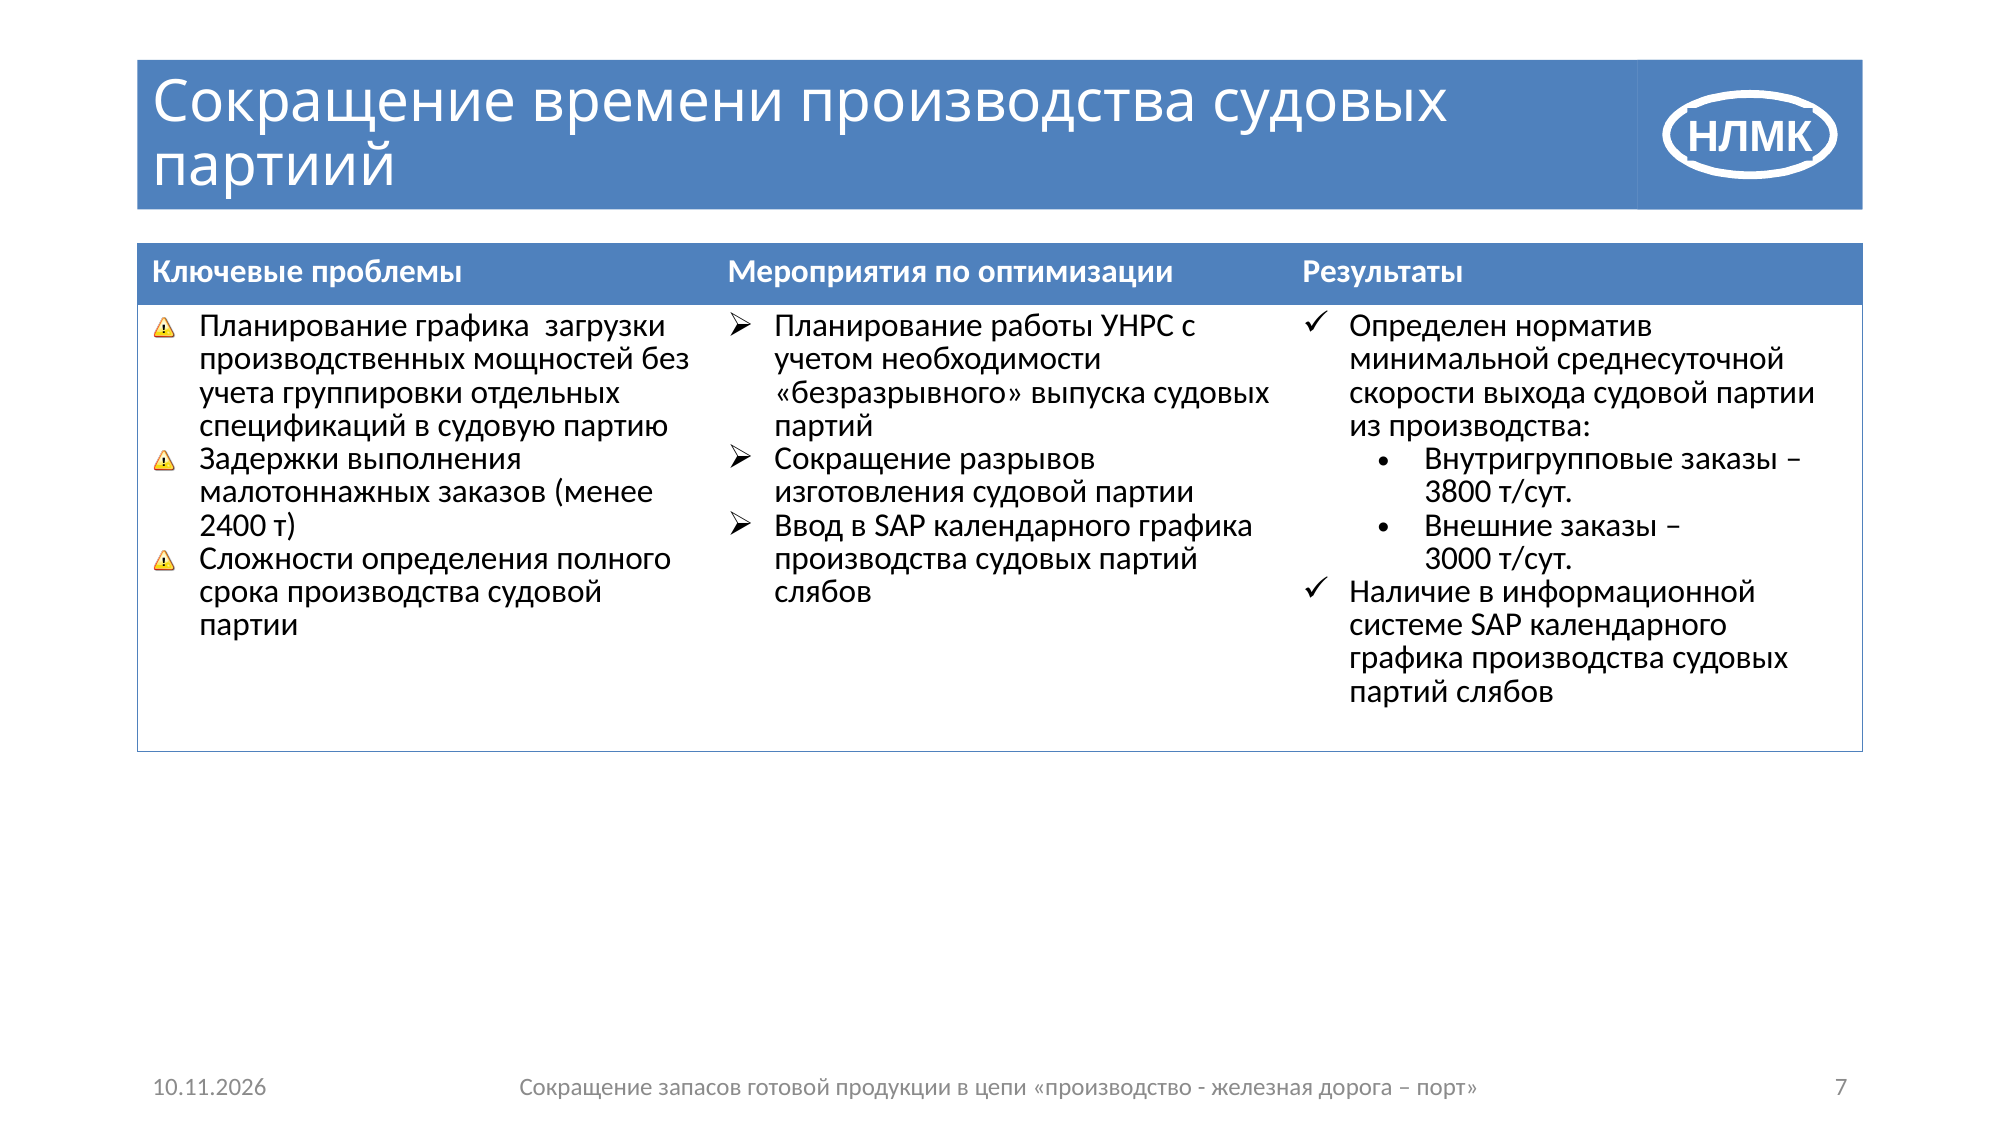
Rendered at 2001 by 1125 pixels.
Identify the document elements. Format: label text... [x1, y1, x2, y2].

table_header Мероприятия по оптимизации [712, 244, 1287, 304]
table_cell Планирование графика загрузки производственных мощностей без учета группировки отдельных спецификаций в судовую партию Задержки выполнения малотоннажных заказов (менее 2400 т) Сложности определения полного срока производства судовой партии [138, 305, 712, 751]
table_cell Определен норматив минимальной среднесуточной скорости выхода судовой партии из производства: Внутригрупповые заказы – 3800 т/сут. Внешние заказы – 3000 т/сут. Наличие в информационной системе SAP календарного графика производства судовых партий слябов [1287, 305, 1862, 751]
picture [152, 549, 176, 573]
slide_number 7 [1412, 1068, 1863, 1103]
footer Сокращение запасов готовой продукции в цепи «производство - железная дорога – порт» [458, 1068, 1412, 1103]
picture [152, 449, 176, 473]
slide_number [137, 1068, 458, 1103]
table_header Результаты [1287, 244, 1862, 304]
picture [152, 316, 176, 340]
table_cell Планирование работы УНРС с учетом необходимости «безразрывного» выпуска судовых партий Сокращение разрывов изготовления судовой партии Ввод в SAP календарного графика производства судовых партий слябов [712, 305, 1287, 751]
table_header Ключевые проблемы [138, 244, 712, 304]
title Сокращение времени производства судовых партиий [137, 59, 1638, 210]
